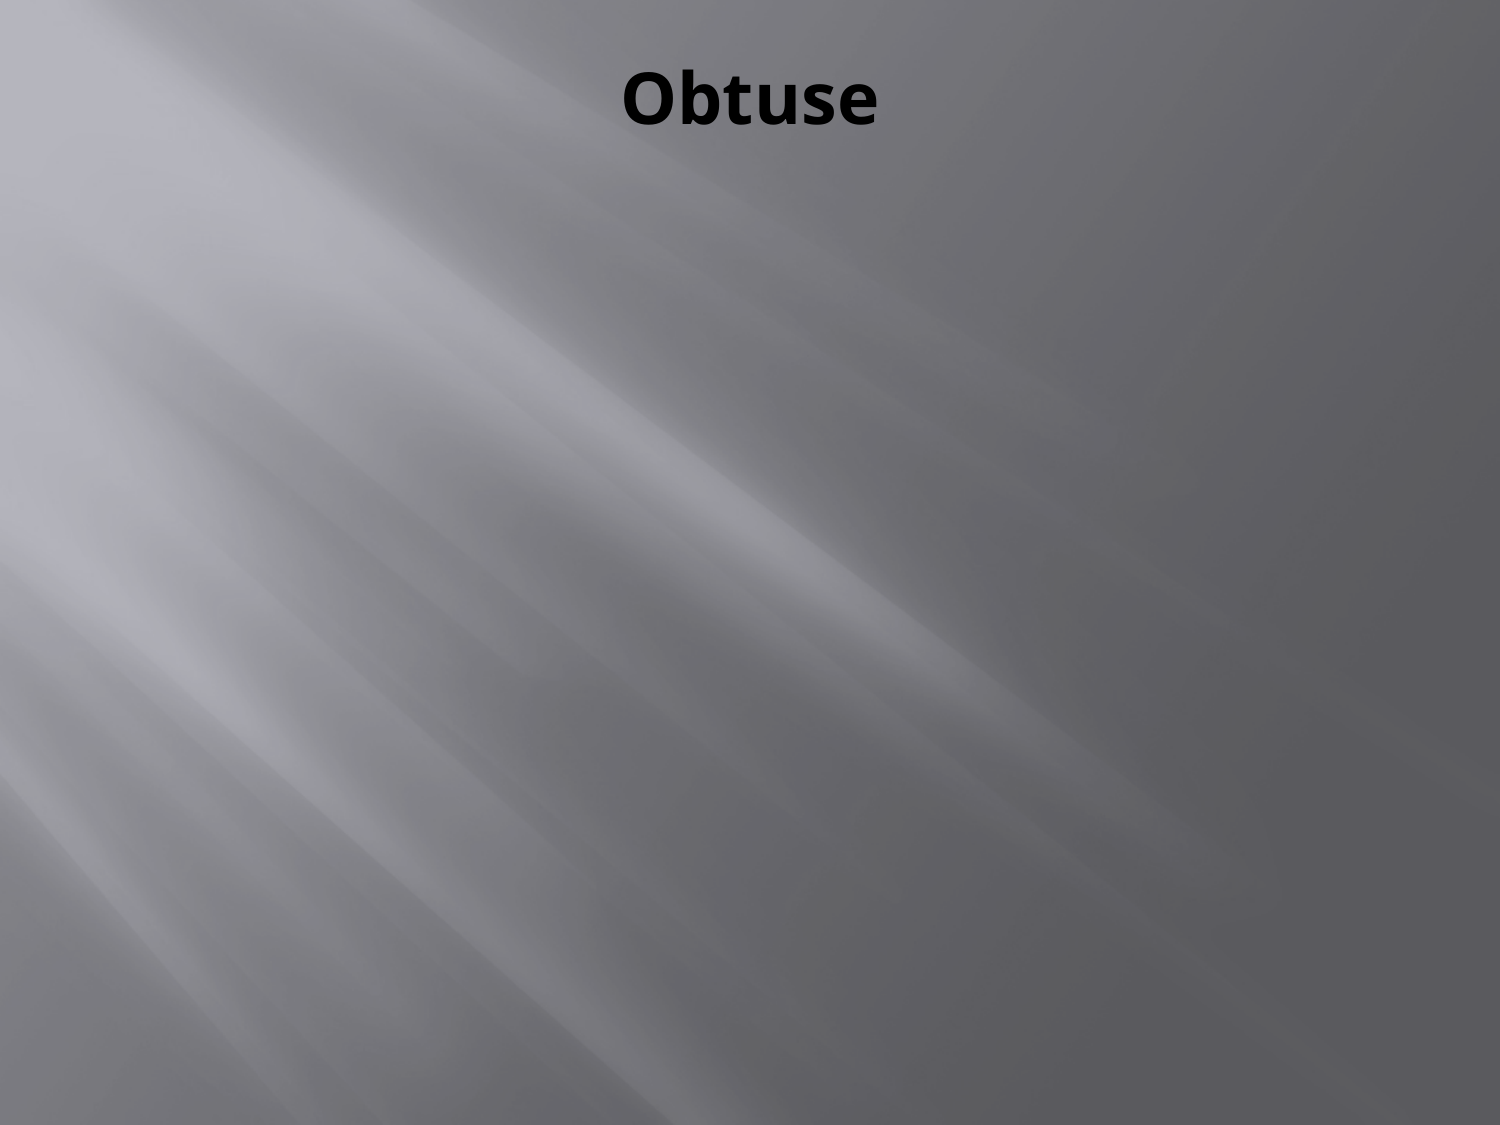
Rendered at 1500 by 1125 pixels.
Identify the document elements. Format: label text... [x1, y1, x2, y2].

title Obtuse [75, 45, 1425, 233]
